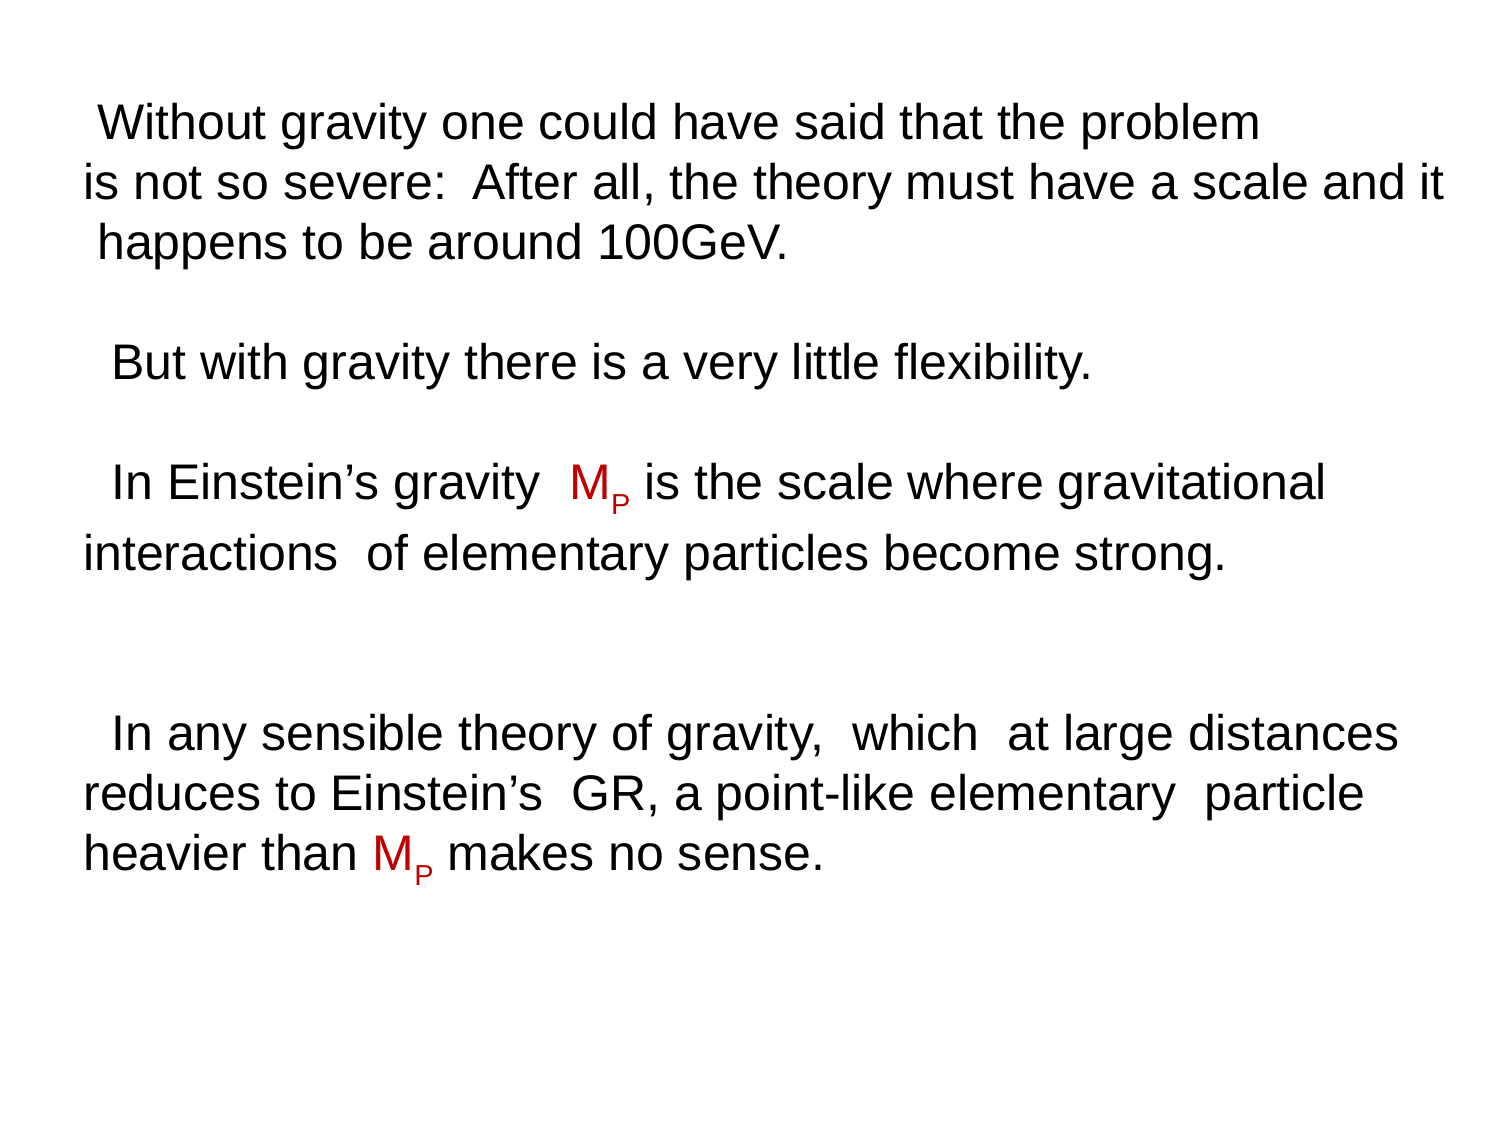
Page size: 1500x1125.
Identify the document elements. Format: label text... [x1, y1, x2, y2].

text_box Without gravity one could have said that the problem is not so severe: After all, the theory must have a scale and it happens to be around 100GeV. But with gravity there is a very little flexibility. In Einstein’s gravity MP is the scale where gravitational interactions of elementary particles become strong. In any sensible theory of gravity, which at large distances reduces to Einstein’s GR, a point-like elementary particle heavier than MP makes no sense. [68, 37, 1476, 1079]
